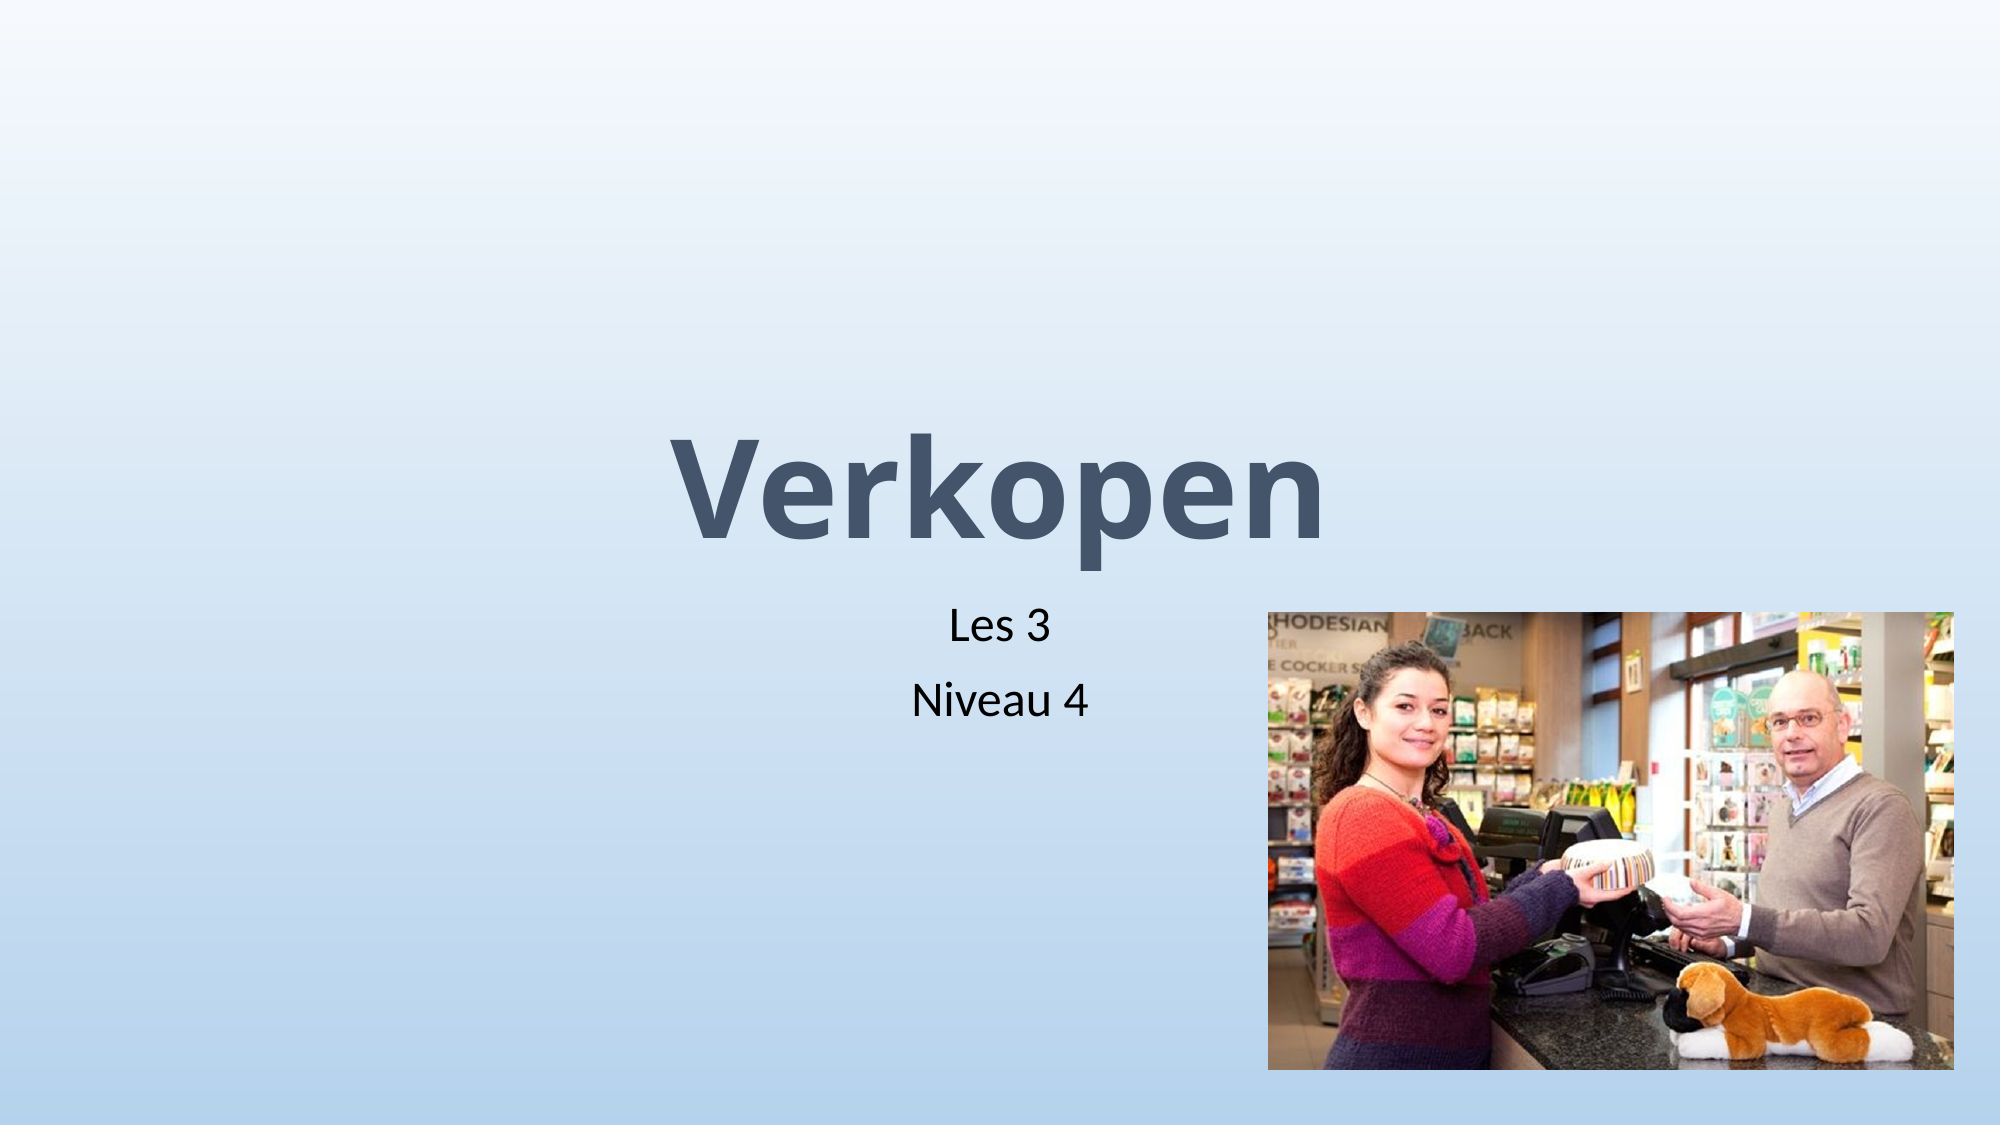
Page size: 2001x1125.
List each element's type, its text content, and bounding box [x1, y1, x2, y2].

picture [1268, 612, 1954, 1070]
subtitle Les 3 Niveau 4 [249, 590, 1750, 863]
title Verkopen [249, 184, 1750, 576]
